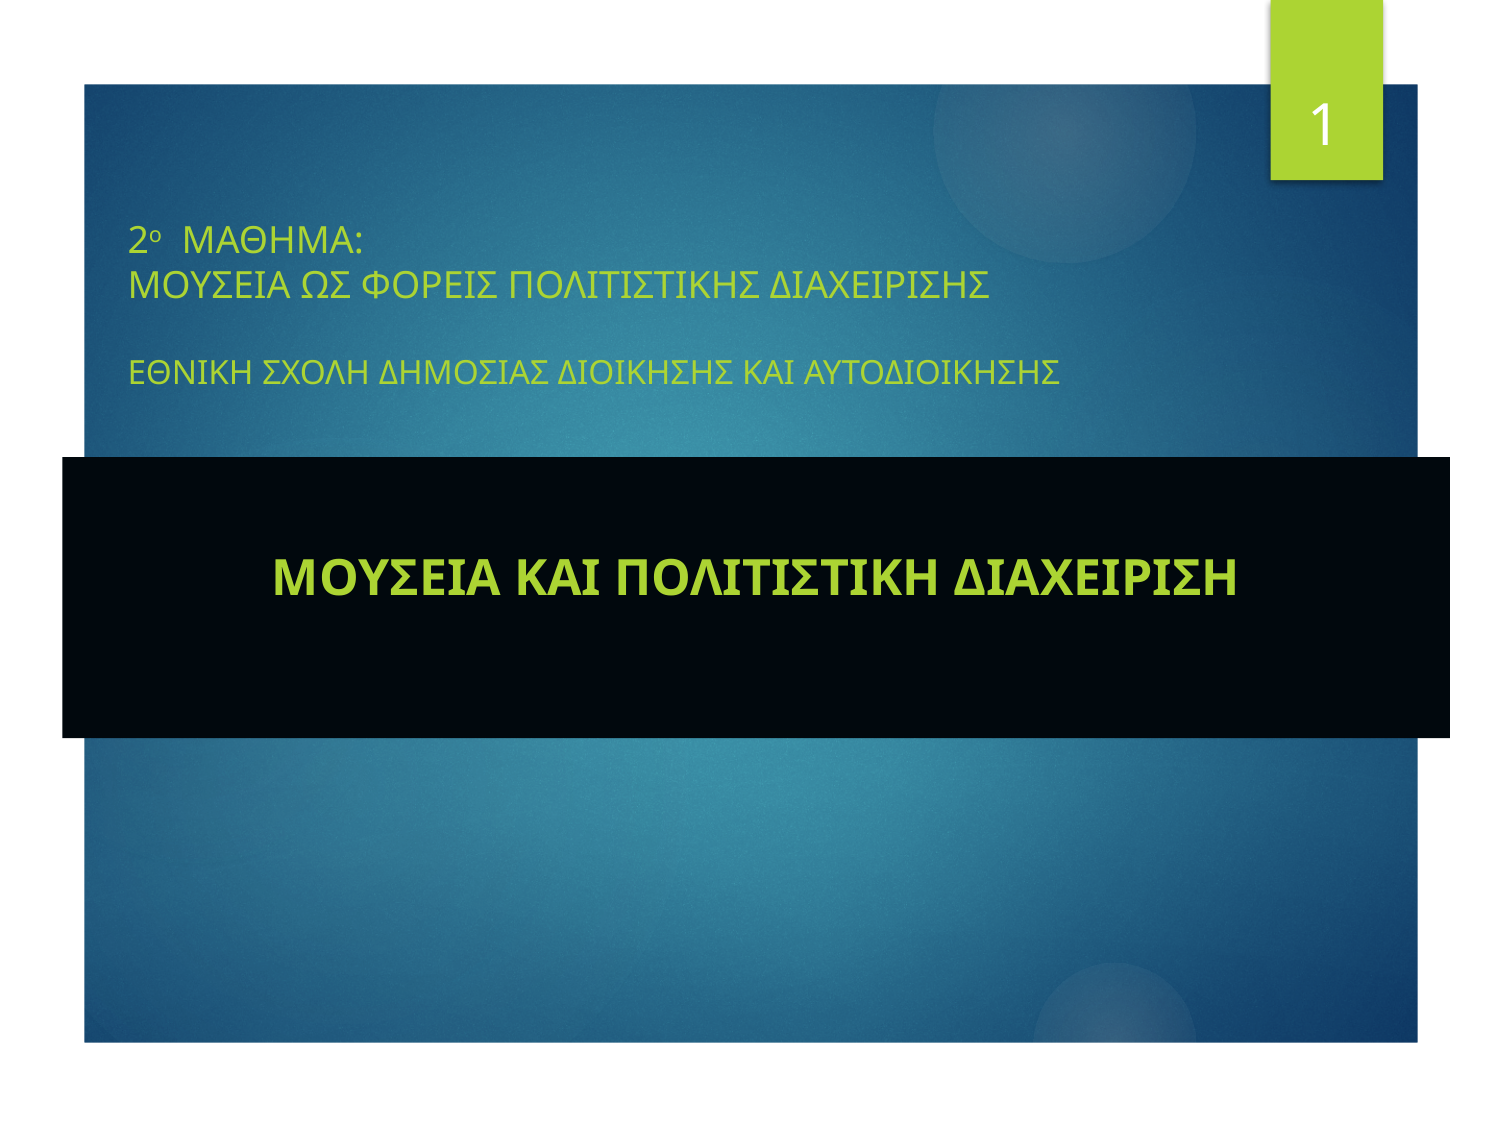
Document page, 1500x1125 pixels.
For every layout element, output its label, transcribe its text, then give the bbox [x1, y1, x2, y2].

title 2ο ΜΑΘΗΜΑ: ΜΟΥΣΕΙΑ ΩΣ ΦΟΡΕΙΣ ΠΟΛΙΤΙΣΤΙΚΗΣ ΔΙΑΧΕΙΡΙΣΗΣ ΕΘΝΙΚΗ ΣΧΟΛΗ ΔΗΜΟΣΙΑΣ ΔΙΟΙΚΗΣΗΣ ΚΑΙ ΑΥΤΟΔΙΟΙΚΗΣΗΣ [112, 187, 1388, 399]
subtitle ΜΟΥΣΕΙΑ ΚΑΙ ΠΟΛΙΤΙΣΤΙΚΗ ΔΙΑΧΕΙΡΙΣΗ [62, 457, 1450, 739]
slide_number 1 [1259, 48, 1390, 175]
